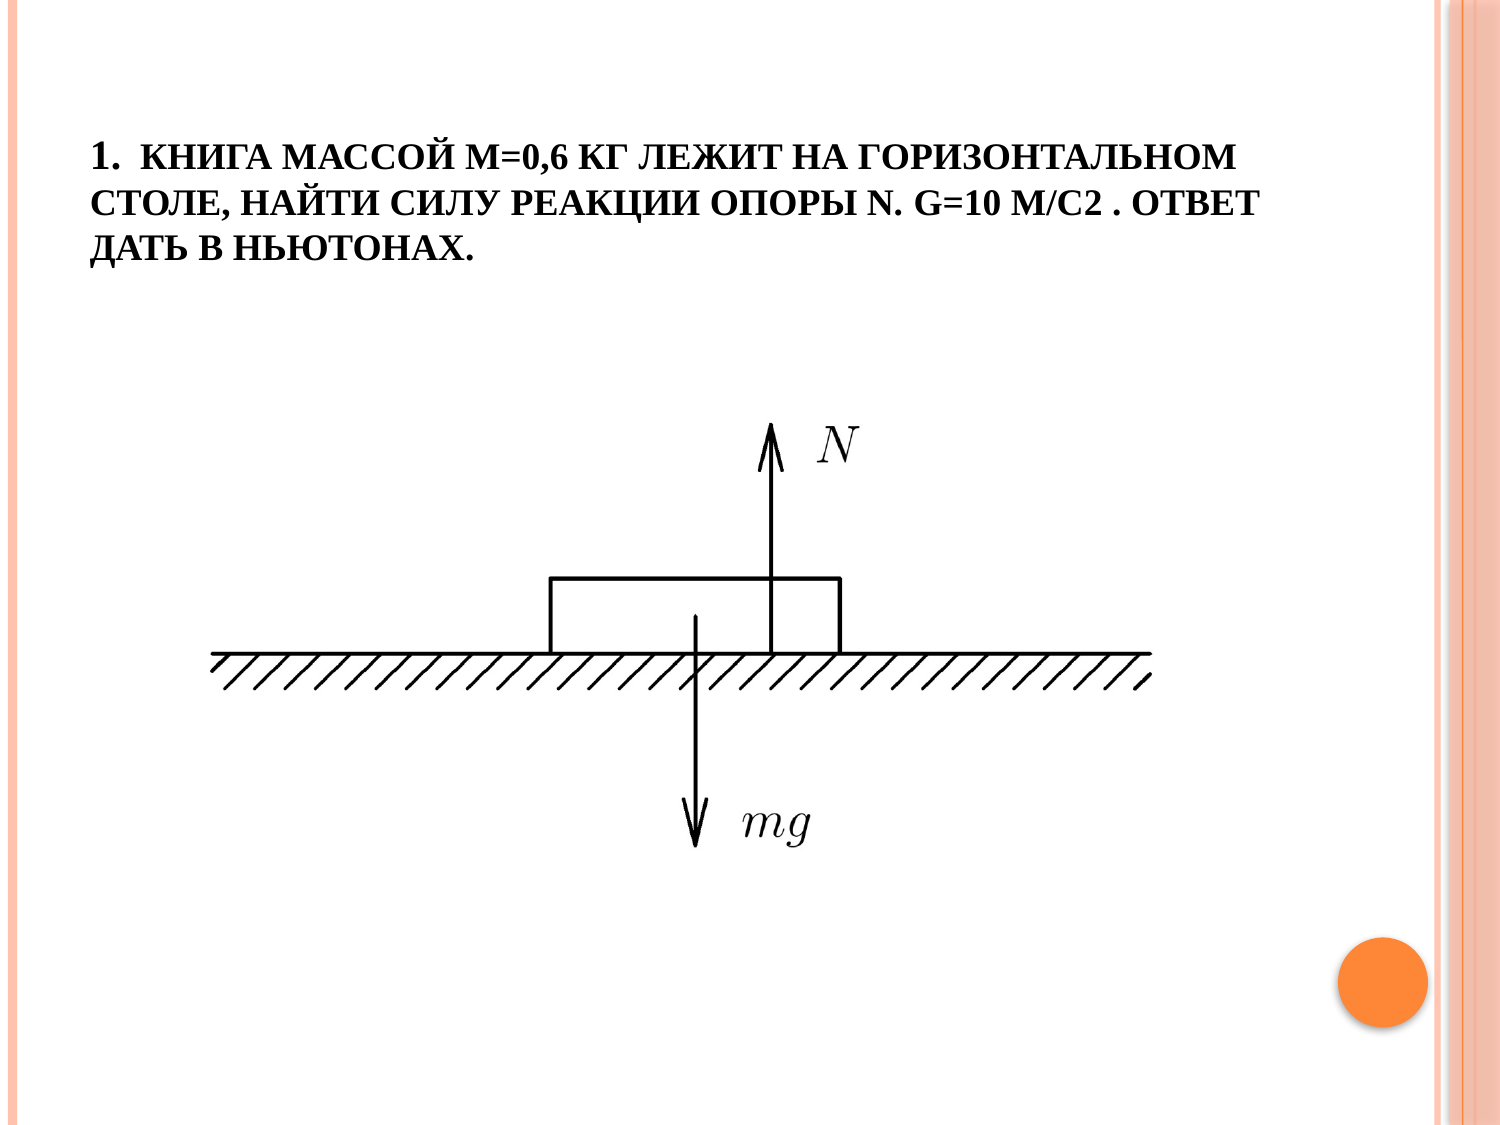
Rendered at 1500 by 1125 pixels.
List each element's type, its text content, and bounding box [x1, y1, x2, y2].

picture [194, 384, 1182, 890]
title 1. Книга массой m=0,6 кг лежит на горизонтальном столе, найти силу реакции опоры N. g=10 м/с2 . Ответ дать в Ньютонах. [75, 45, 1300, 350]
